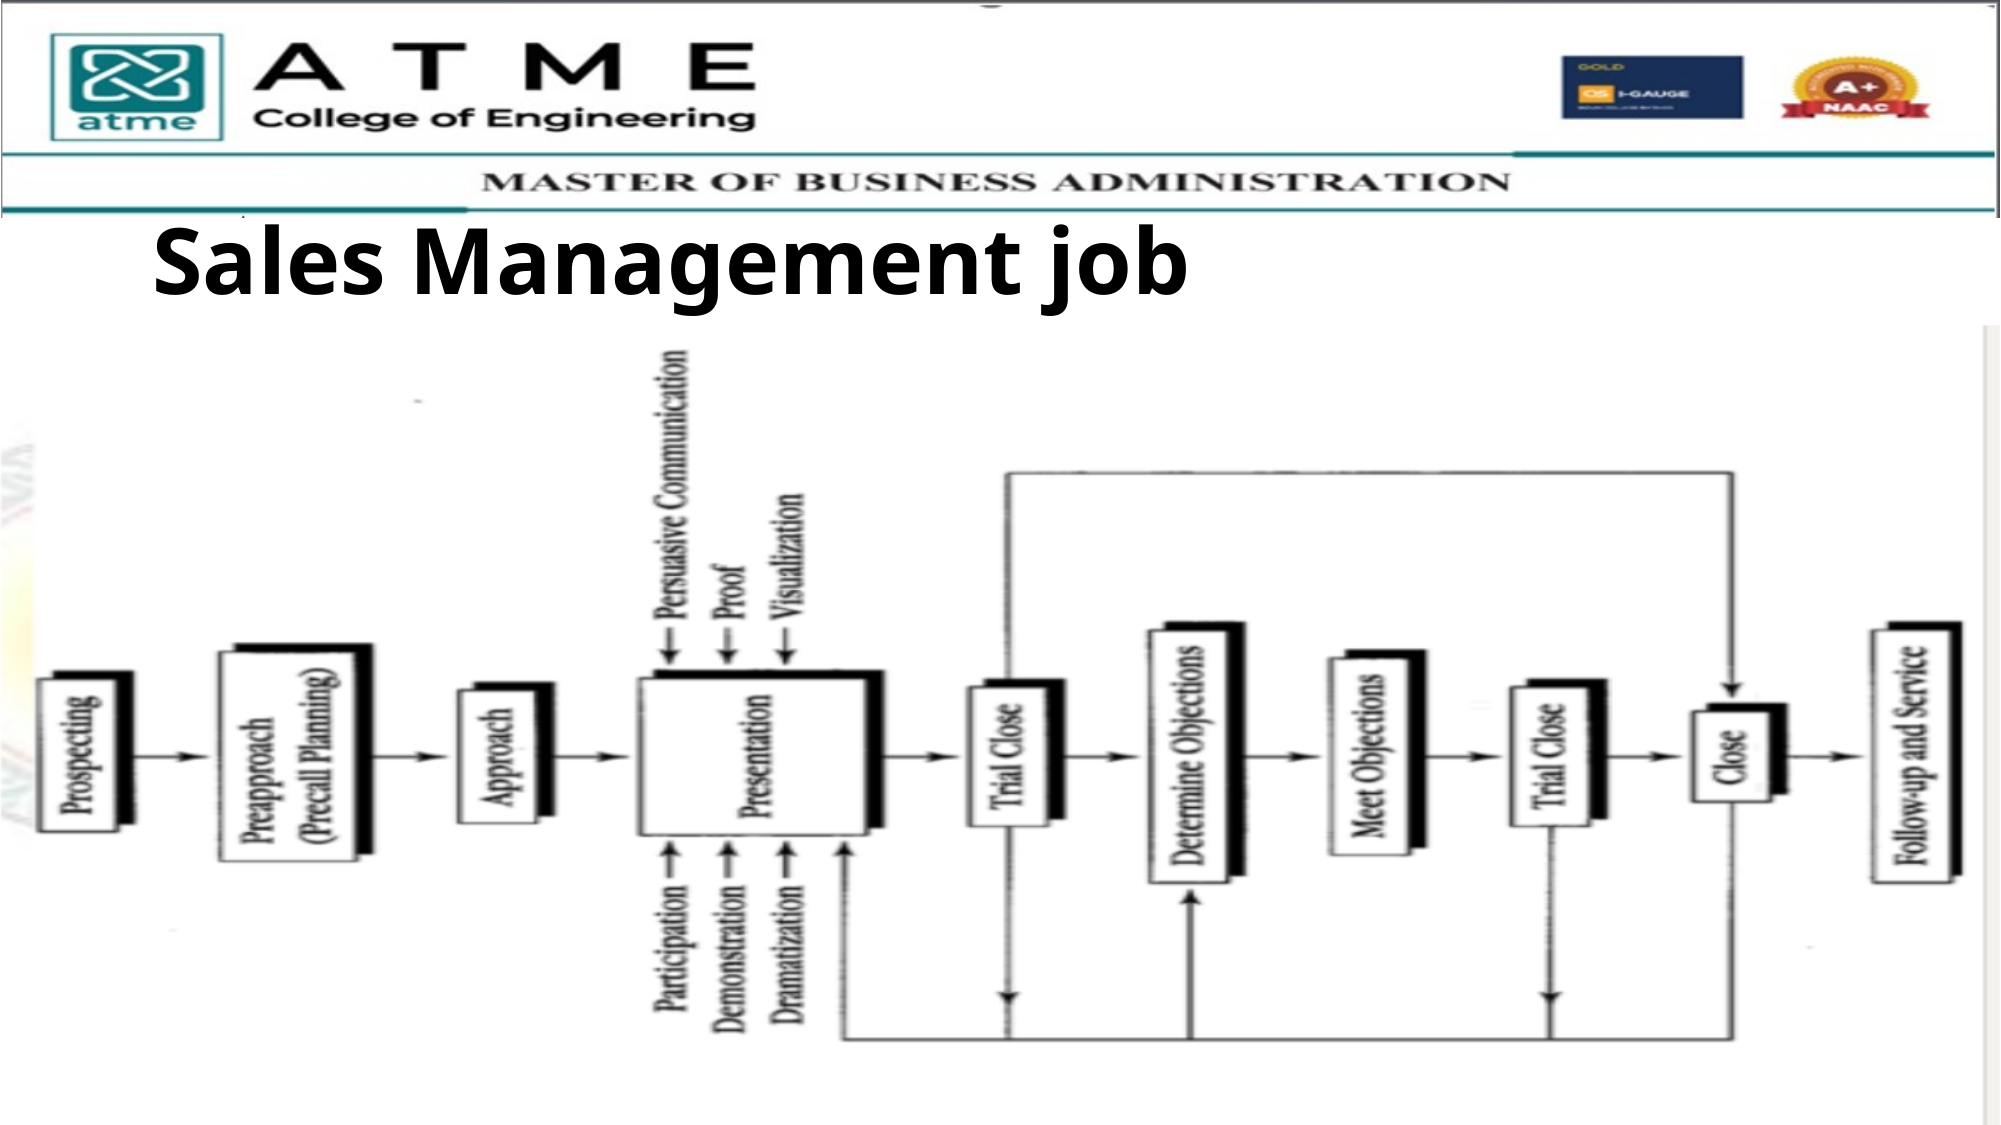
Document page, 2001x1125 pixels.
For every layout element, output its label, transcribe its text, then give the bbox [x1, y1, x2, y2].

picture [1, 0, 2000, 1125]
title Sales Management job [137, 204, 599, 325]
title Sales Management job [1401, 204, 1863, 325]
